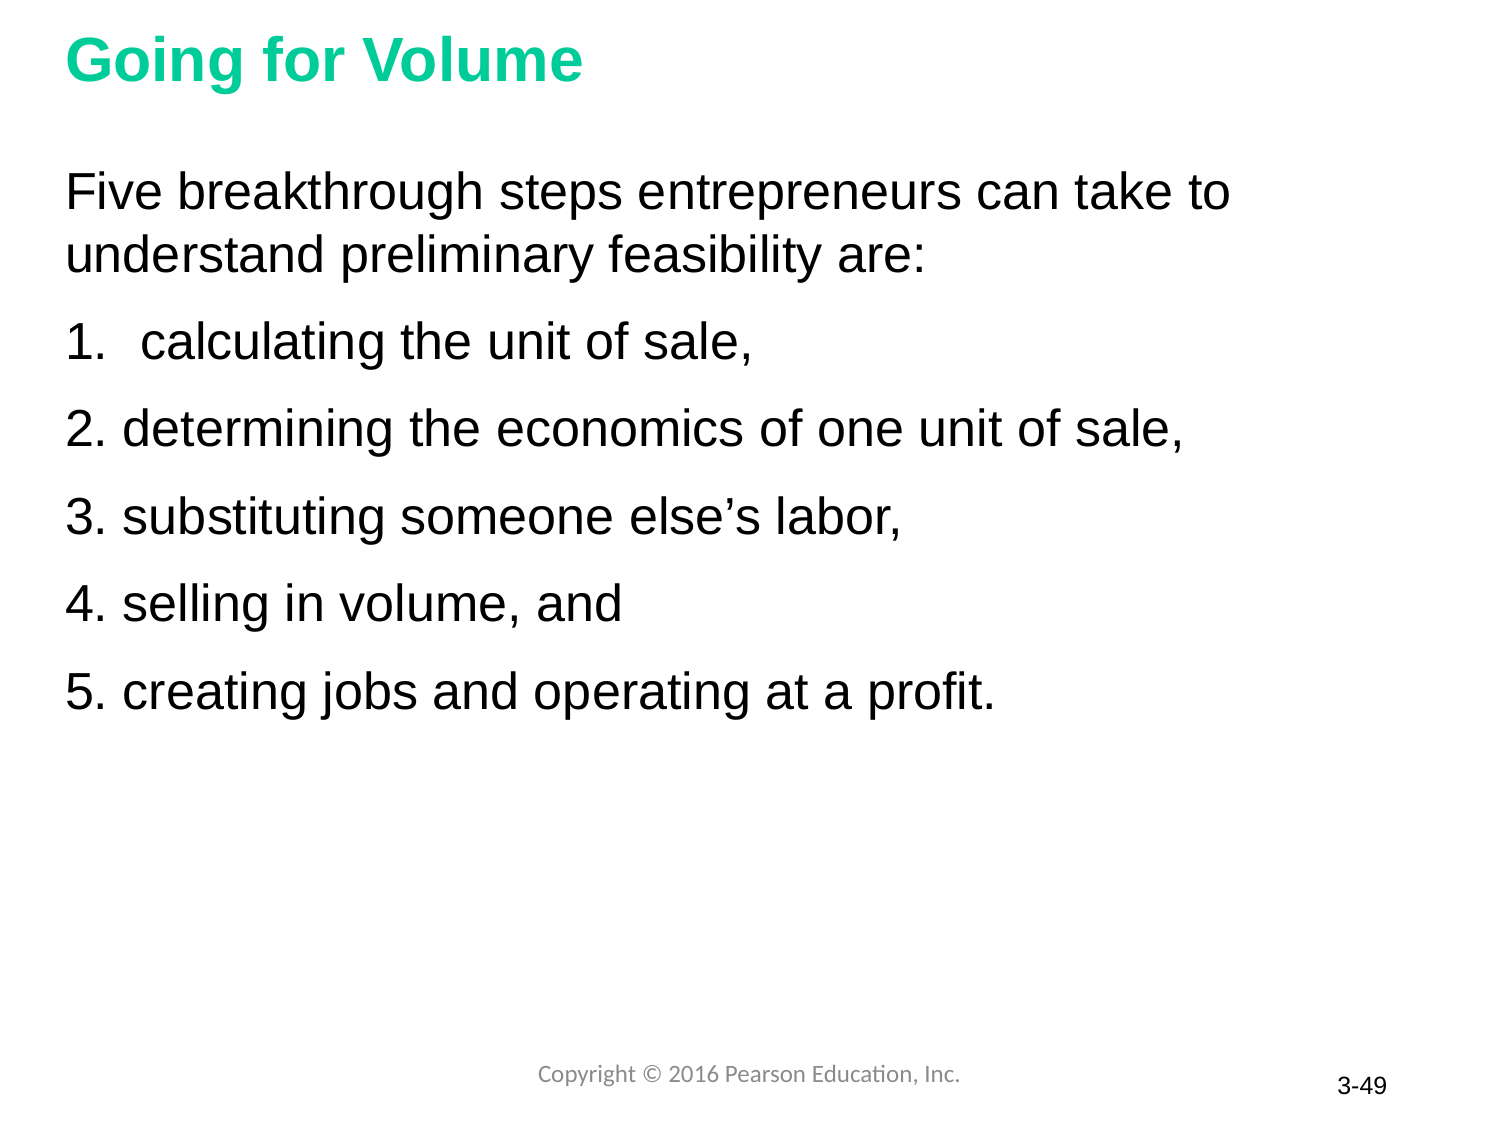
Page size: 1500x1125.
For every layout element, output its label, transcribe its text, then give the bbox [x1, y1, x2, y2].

footer Copyright © 2016 Pearson Education, Inc. [512, 1042, 988, 1103]
title Going for Volume [50, 0, 1400, 149]
list Five breakthrough steps entrepreneurs can take to understand preliminary feasibility are: calculating the unit of sale, 2. determining the economics of one unit of sale, 3. substituting someone else’s labor, 4. selling in volume, and 5. creating jobs and operating at a profit. [50, 149, 1400, 893]
